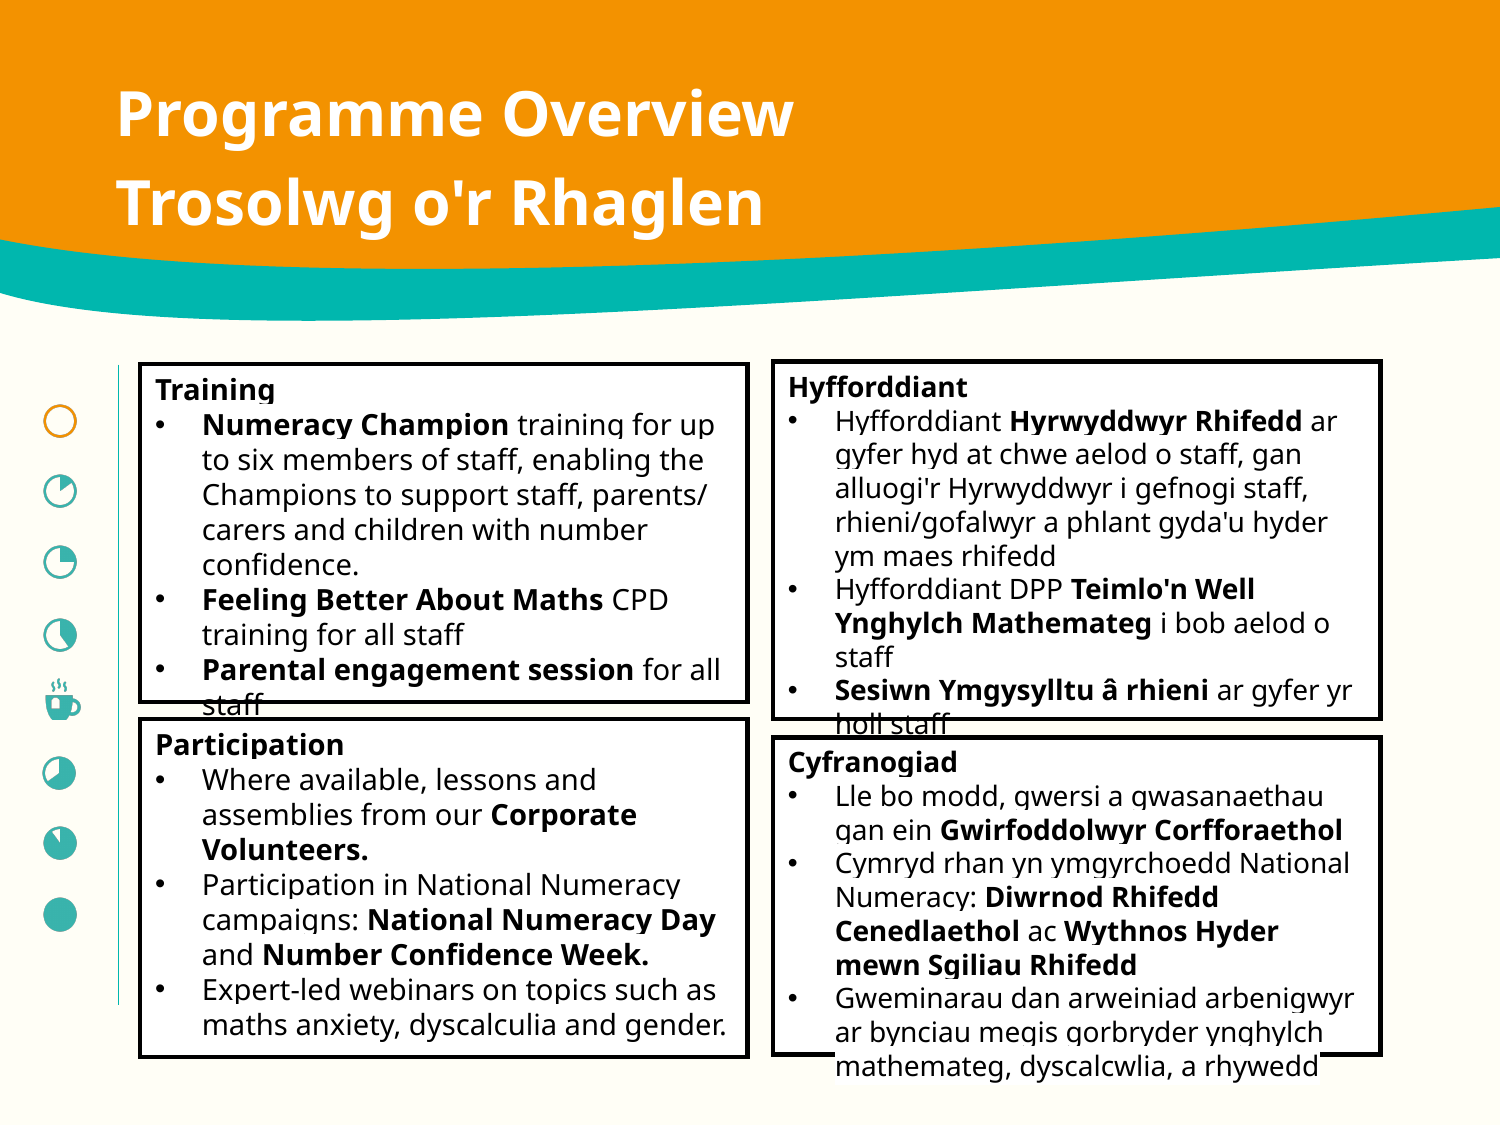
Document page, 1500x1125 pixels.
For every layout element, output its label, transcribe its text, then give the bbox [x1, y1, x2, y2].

picture [39, 893, 81, 936]
picture [39, 541, 81, 583]
picture [38, 752, 80, 794]
text_box Participation Where available, lessons and assemblies from our Corporate Volunteers. Participation in National Numeracy campaigns: National Numeracy Day and Number Confidence Week. Expert-led webinars on topics such as maths anxiety, dyscalculia and gender. [139, 718, 749, 1058]
text_box Hyfforddiant Hyfforddiant Hyrwyddwyr Rhifedd ar gyfer hyd at chwe aelod o staff, gan alluogi'r Hyrwyddwyr i gefnogi staff, rhieni/gofalwyr a phlant gyda'u hyder ym maes rhifedd Hyfforddiant DPP Teimlo'n Well Ynghylch Mathemateg i bob aelod o staff Sesiwn Ymgysylltu â rhieni ar gyfer yr holl staff [772, 361, 1382, 720]
picture [36, 672, 90, 726]
list Programme Overview Trosolwg o'r Rhaglen [100, 67, 1411, 258]
picture [39, 614, 81, 656]
text_box Training Numeracy Champion training for up to six members of staff, enabling the Champions to support staff, parents/ carers and children with number confidence. Feeling Better About Maths CPD training for all staff Parental engagement session for all staff [139, 363, 749, 703]
picture [39, 822, 81, 864]
picture [39, 400, 81, 442]
picture [39, 470, 81, 512]
text_box Cyfranogiad Lle bo modd, gwersi a gwasanaethau gan ein Gwirfoddolwyr Corfforaethol Cymryd rhan yn ymgyrchoedd National Numeracy: Diwrnod Rhifedd Cenedlaethol ac Wythnos Hyder mewn Sgiliau Rhifedd Gweminarau dan arweiniad arbenigwyr ar bynciau megis gorbryder ynghylch mathemateg, dyscalcwlia, a rhywedd [772, 736, 1382, 1056]
